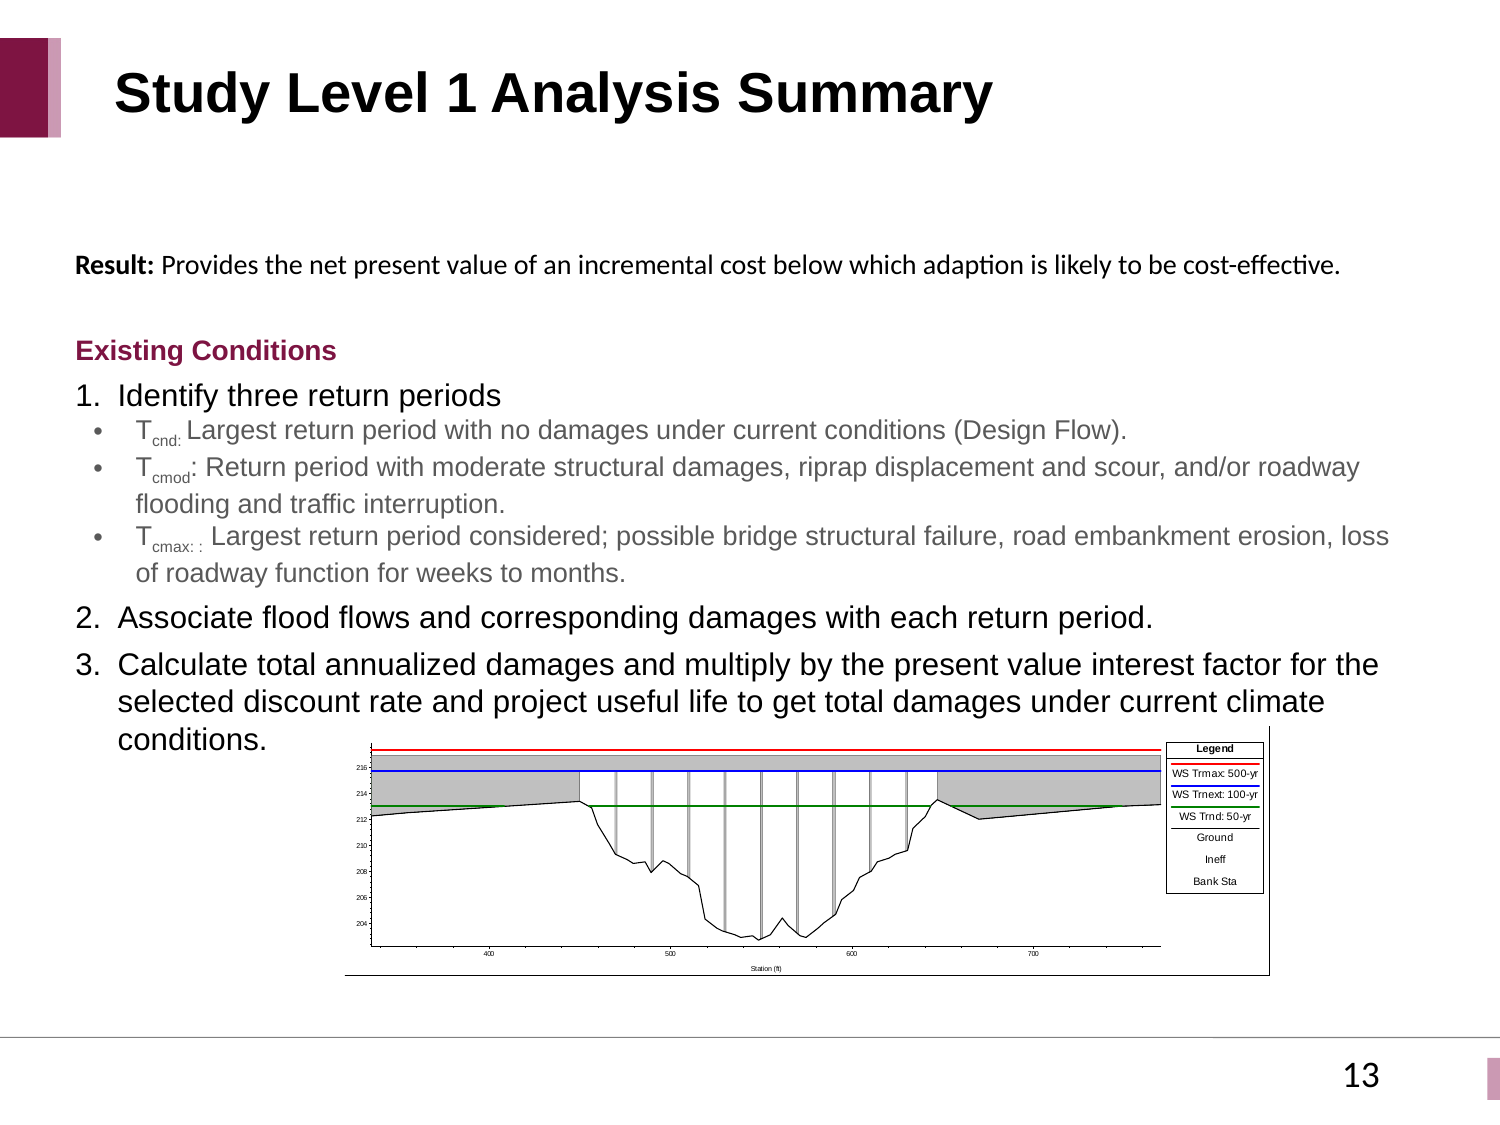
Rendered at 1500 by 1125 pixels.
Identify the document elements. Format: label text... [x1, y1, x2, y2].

list Existing Conditions Identify three return periods Tcnd: Largest return period with no damages under current conditions (Design Flow). Tcmod: Return period with moderate structural damages, riprap displacement and scour, and/or roadway flooding and traffic interruption. Tcmax: : Largest return period considered; possible bridge structural failure, road embankment erosion, loss of roadway function for weeks to months. Associate flood flows and corresponding damages with each return period. Calculate total annualized damages and multiply by the present value interest factor for the selected discount rate and project useful life to get total damages under current climate conditions. [60, 324, 1419, 574]
text_box Result: Provides the net present value of an incremental cost below which adaption is likely to be cost-effective. [60, 238, 1419, 288]
title Study Level 1 Analysis Summary [99, 37, 1438, 143]
picture [0, 37, 63, 138]
slide_number 13 [1045, 1042, 1397, 1103]
picture [344, 725, 1271, 977]
